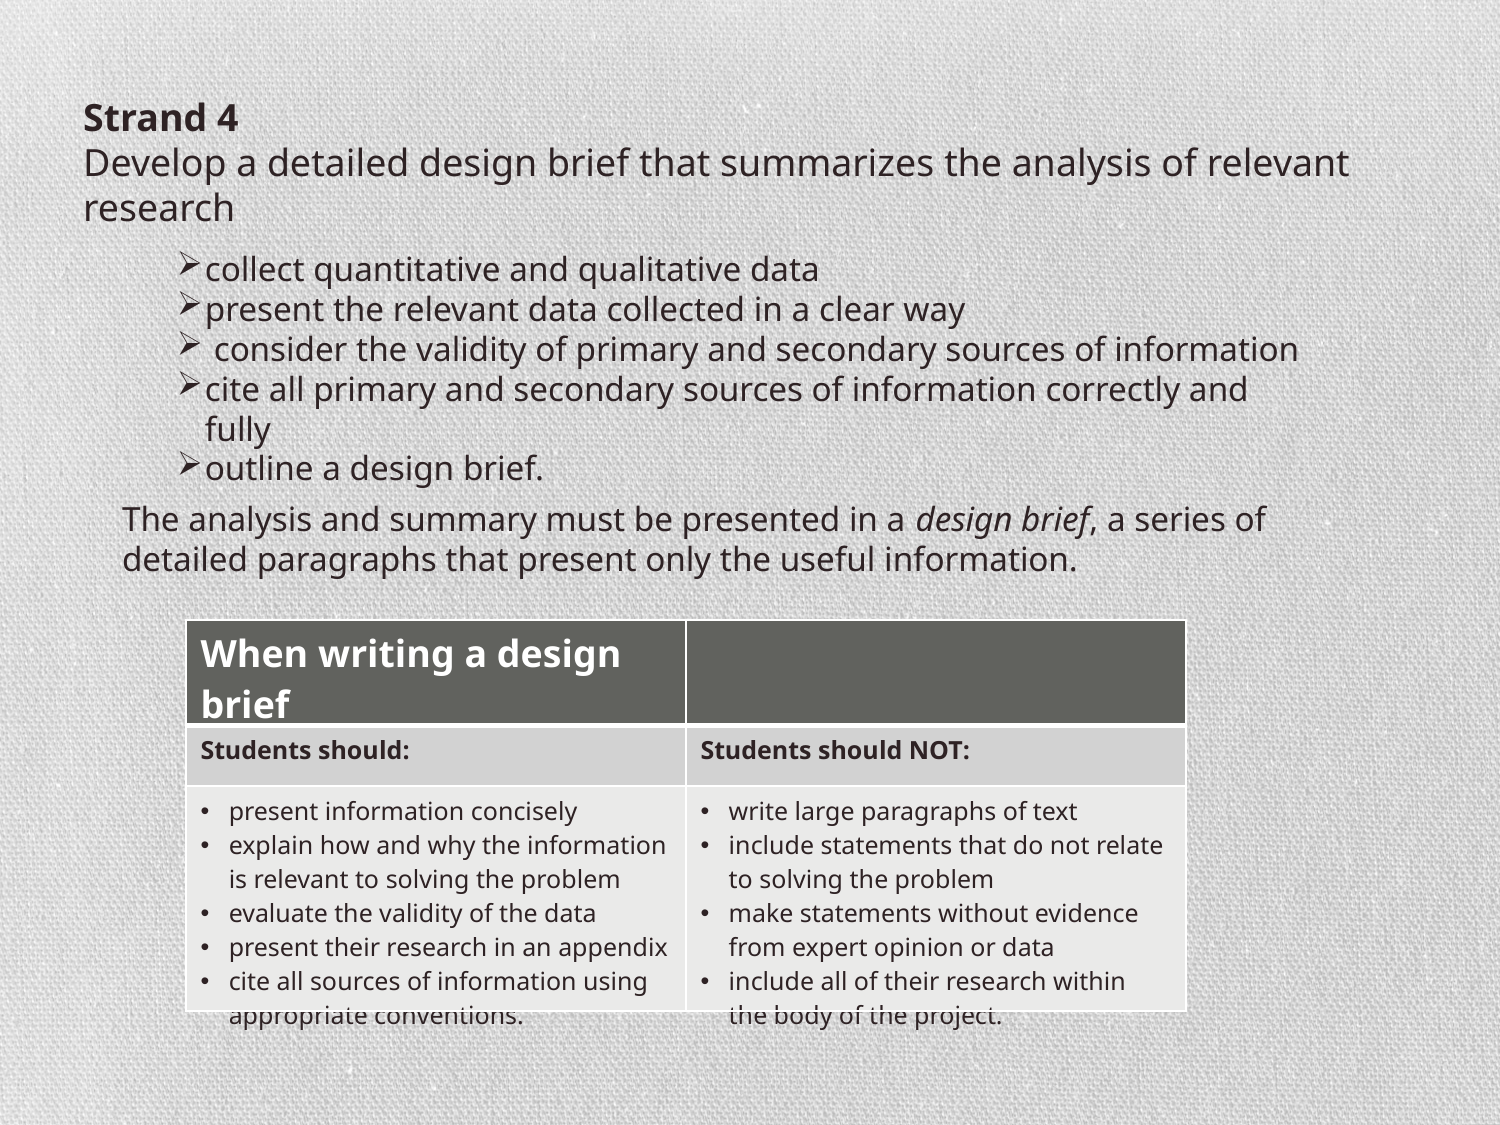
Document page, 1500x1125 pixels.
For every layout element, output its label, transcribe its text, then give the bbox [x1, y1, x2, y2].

text_box Strand 4 Develop a detailed design brief that summarizes the analysis of relevant research [68, 86, 1386, 282]
table_cell Students should NOT: [687, 728, 1185, 785]
table_cell write large paragraphs of text include statements that do not relate to solving the problem make statements without evidence from expert opinion or data include all of their research within the body of the project. [687, 787, 1185, 1010]
table_header When writing a design brief [187, 621, 685, 723]
table_cell Students should: [187, 728, 685, 785]
table_header [687, 621, 1185, 723]
table_cell present information concisely explain how and why the information is relevant to solving the problem evaluate the validity of the data present their research in an appendix cite all sources of information using appropriate conventions. [187, 787, 685, 1010]
text_box collect quantitative and qualitative data present the relevant data collected in a clear way consider the validity of primary and secondary sources of information cite all primary and secondary sources of information correctly and fully outline a design brief. [162, 240, 1330, 491]
text_box The analysis and summary must be presented in a design brief, a series of detailed paragraphs that present only the useful information. [107, 491, 1330, 586]
